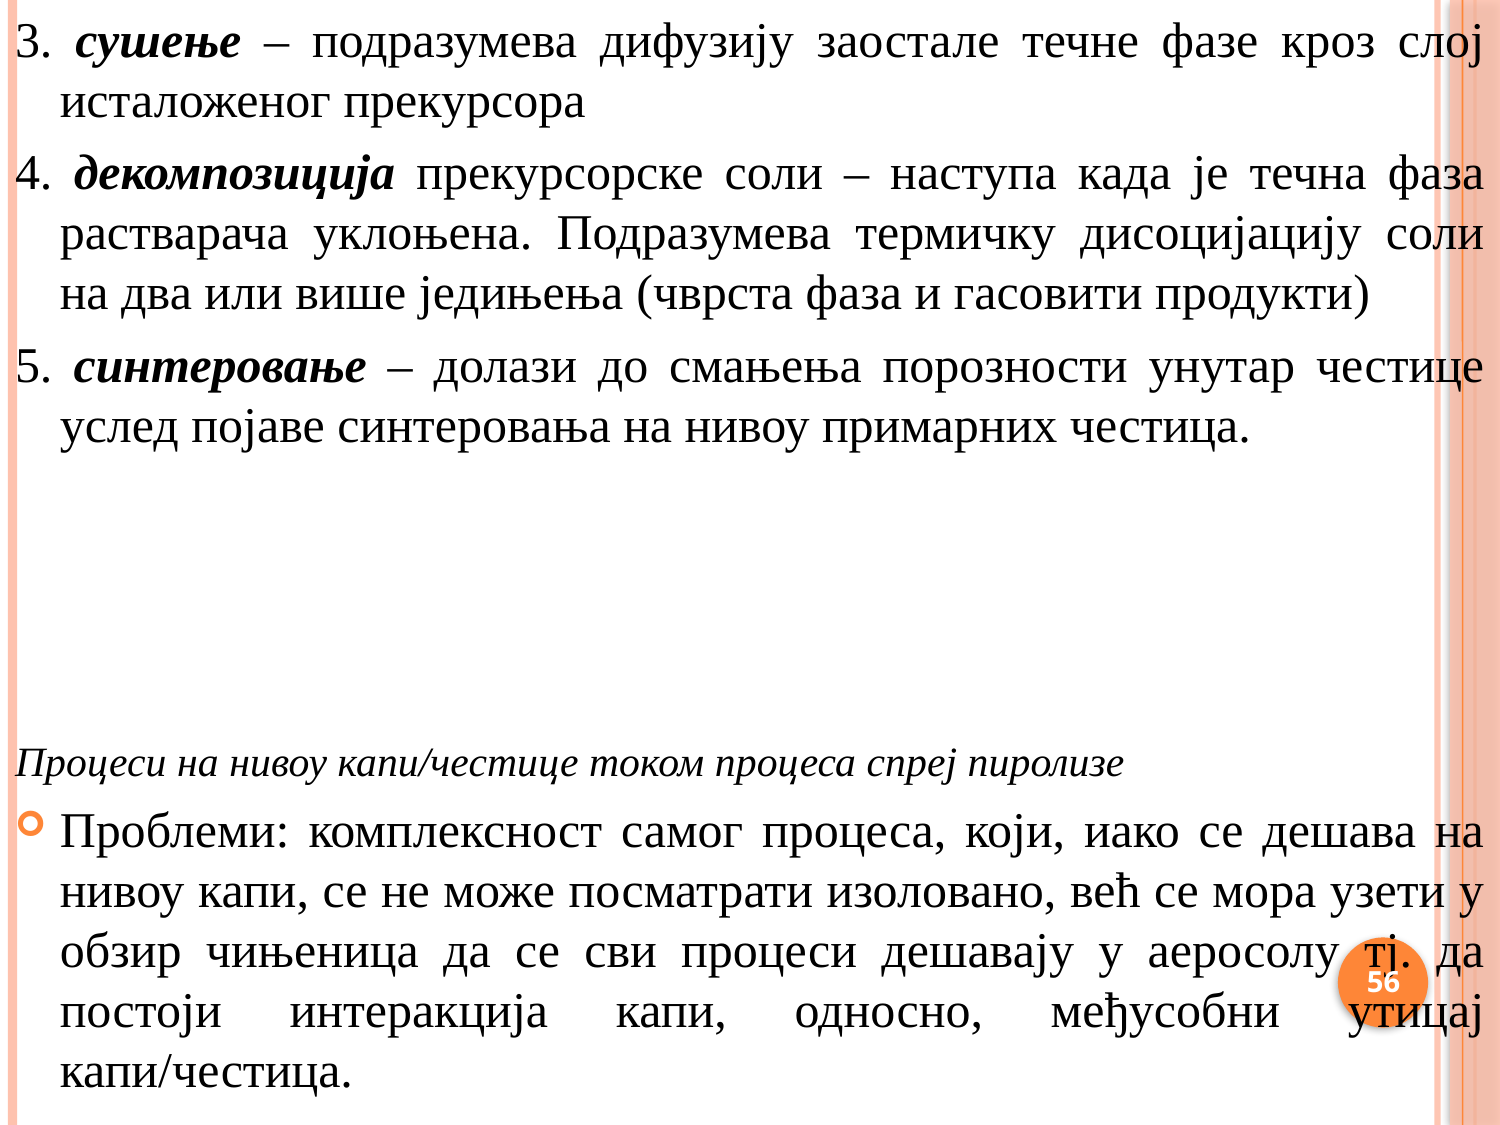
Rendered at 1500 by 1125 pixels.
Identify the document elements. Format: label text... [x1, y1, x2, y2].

list 3. сушење – подразумева дифузију заостале течне фазе кроз слој исталоженог прекурсора 4. декомпозиција прекурсорске соли – наступа када је течна фаза растварача уклоњена. Подразумева термичку дисоцијацију соли на два или више једињења (чврста фаза и гасовити продукти) 5. синтеровање – долази до смањења порозности унутар честице услед појаве синтеровања на нивоу примарних честица. Процеси на нивоу капи/честице током процеса спреј пиролизе Проблеми: комплексност самог процеса, који, иако се дешава на нивоу капи, се не може посматрати изоловано, већ се мора узети у обзир чињеница да се сви процеси дешавају у аеросолу тј. да постоји интеракција капи, односно, међусобни утицај капи/честица. [0, 0, 1500, 1125]
slide_number 56 [1333, 940, 1434, 1026]
